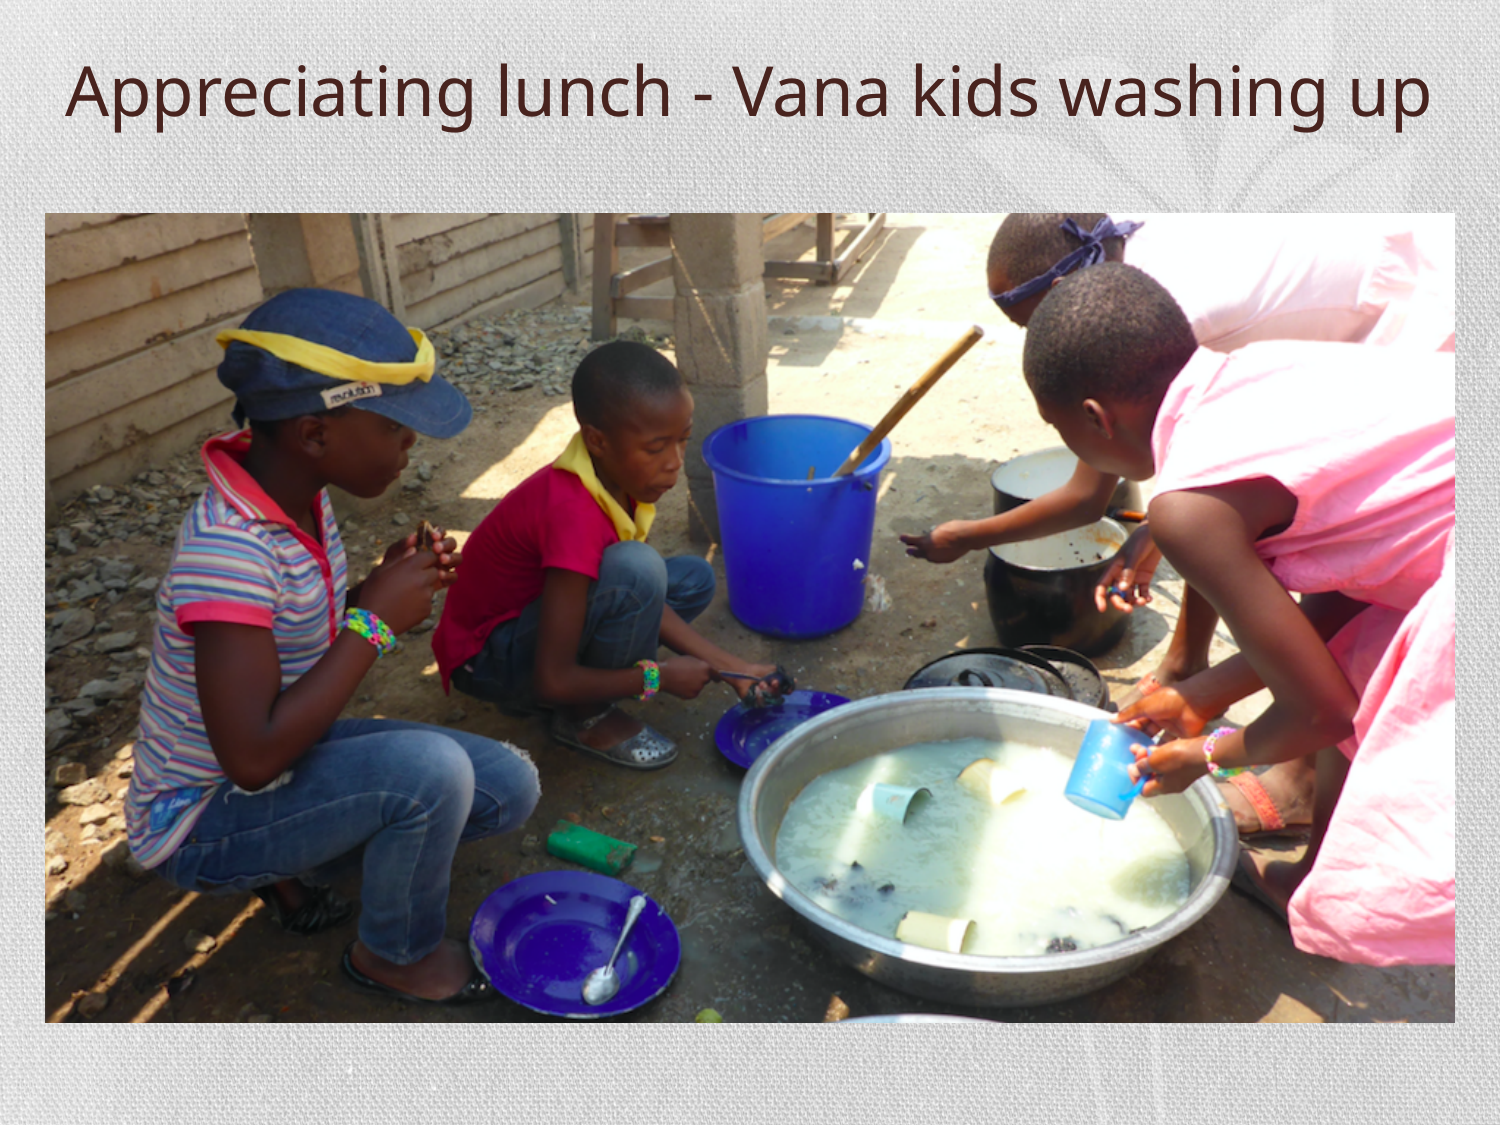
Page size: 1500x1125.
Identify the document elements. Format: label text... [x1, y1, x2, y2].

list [44, 212, 1456, 1024]
title Appreciating lunch - Vana kids washing up [45, 37, 1455, 212]
